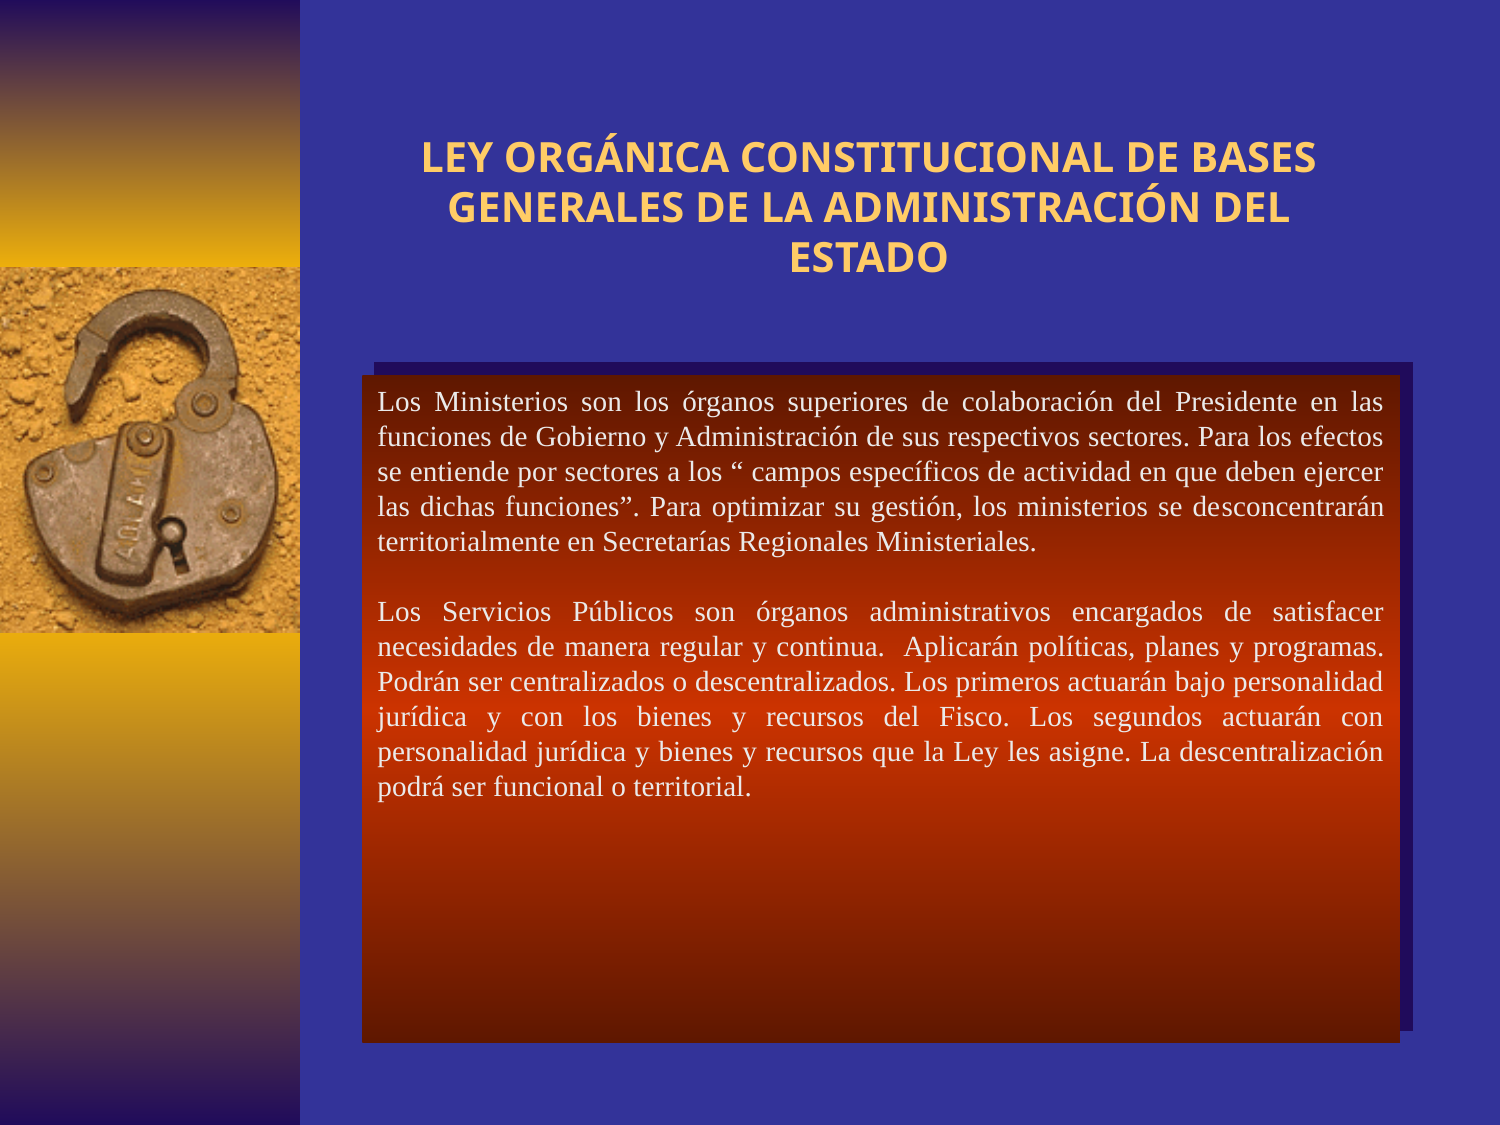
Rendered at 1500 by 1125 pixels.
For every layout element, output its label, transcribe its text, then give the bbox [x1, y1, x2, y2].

title LEY ORGÁNICA CONSTITUCIONAL DE BASES GENERALES DE LA ADMINISTRACIÓN DEL ESTADO [349, 111, 1388, 301]
picture [0, 267, 300, 633]
subtitle Los Ministerios son los órganos superiores de colaboración del Presidente en las funciones de Gobierno y Administración de sus respectivos sectores. Para los efectos se entiende por sectores a los “ campos específicos de actividad en que deben ejercer las dichas funciones”. Para optimizar su gestión, los ministerios se desconcentrarán territorialmente en Secretarías Regionales Ministeriales. Los Servicios Públicos son órganos administrativos encargados de satisfacer necesidades de manera regular y continua. Aplicarán políticas, planes y programas. Podrán ser centralizados o descentralizados. Los primeros actuarán bajo personalidad jurídica y con los bienes y recursos del Fisco. Los segundos actuarán con personalidad jurídica y bienes y recursos que la Ley les asigne. La descentralización podrá ser funcional o territorial. [361, 374, 1401, 1044]
